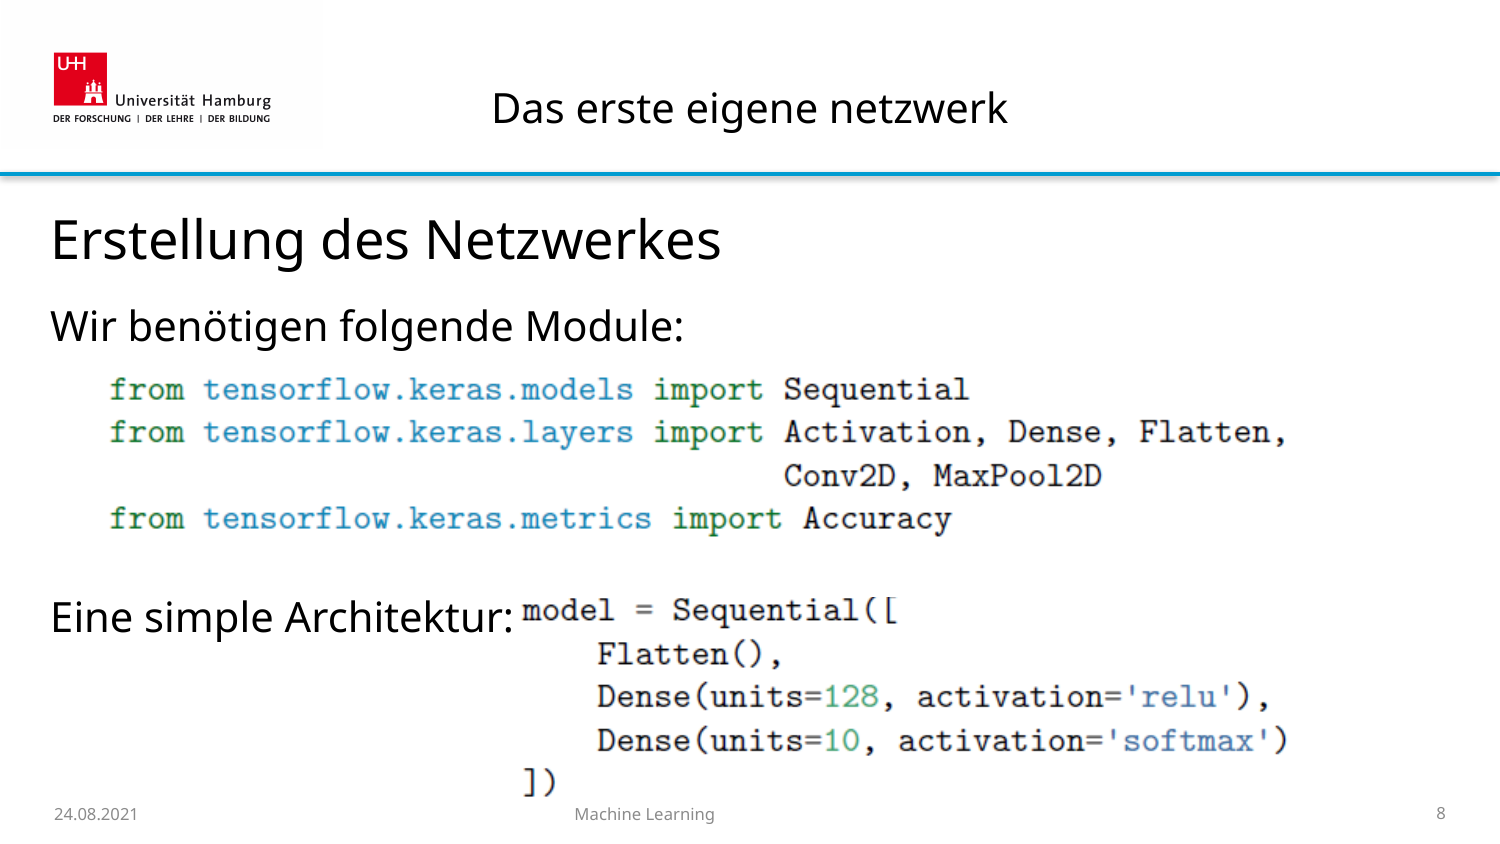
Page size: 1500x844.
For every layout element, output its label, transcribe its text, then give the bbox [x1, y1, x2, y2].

picture [1, 0, 323, 149]
picture [89, 370, 1309, 554]
title Das erste eigene netzwerk [275, 91, 1225, 122]
footer Machine Learning [273, 788, 1016, 833]
slide_number 8 [1361, 788, 1446, 833]
list Wir benötigen folgende Module: Eine simple Architektur: [35, 291, 1436, 765]
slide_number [54, 788, 210, 833]
picture [508, 597, 1310, 811]
list Erstellung des Netzwerkes [35, 197, 1406, 281]
